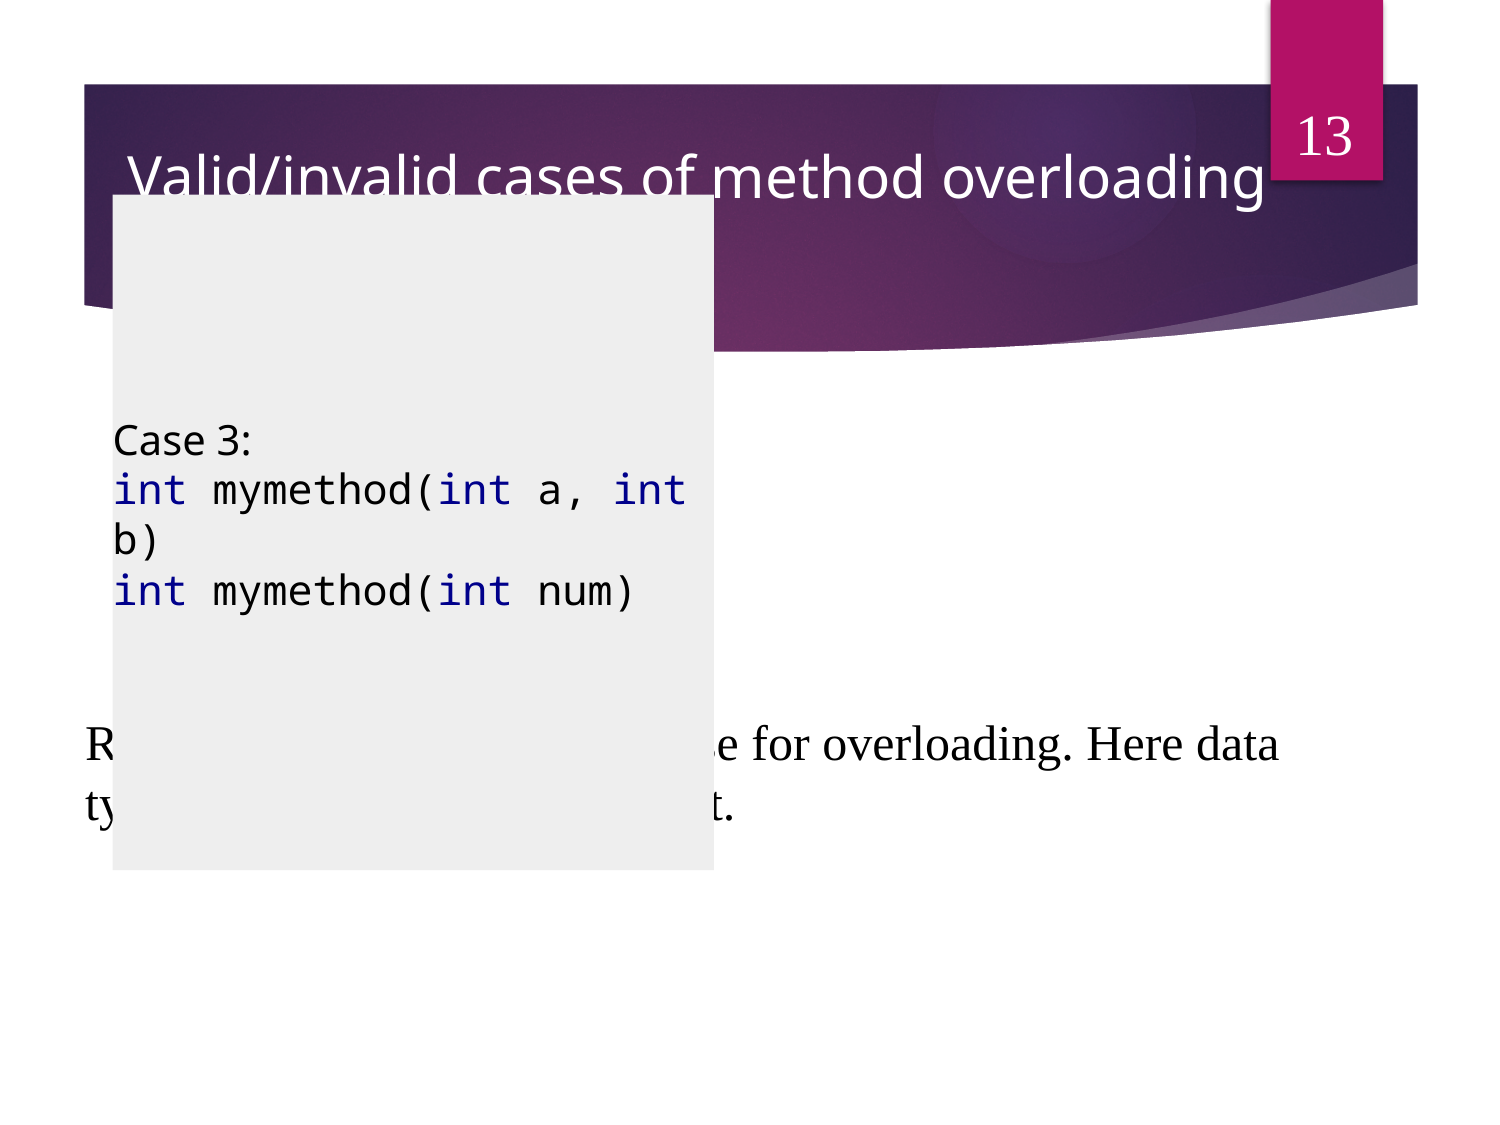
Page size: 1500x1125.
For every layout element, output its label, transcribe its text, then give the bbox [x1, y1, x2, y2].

list Case 3: int mymethod(int a, int b) int mymethod(int num) [112, 194, 714, 871]
text_box Result: Perfectly fine. Valid case for overloading. Here data types of arguments are different. [70, 703, 112, 838]
title Valid/invalid cases of method overloading [112, 152, 1363, 269]
slide_number 13 [1259, 48, 1390, 175]
text_box Result: Perfectly fine. Valid case for overloading. Here data types of arguments are different. [714, 703, 1358, 838]
